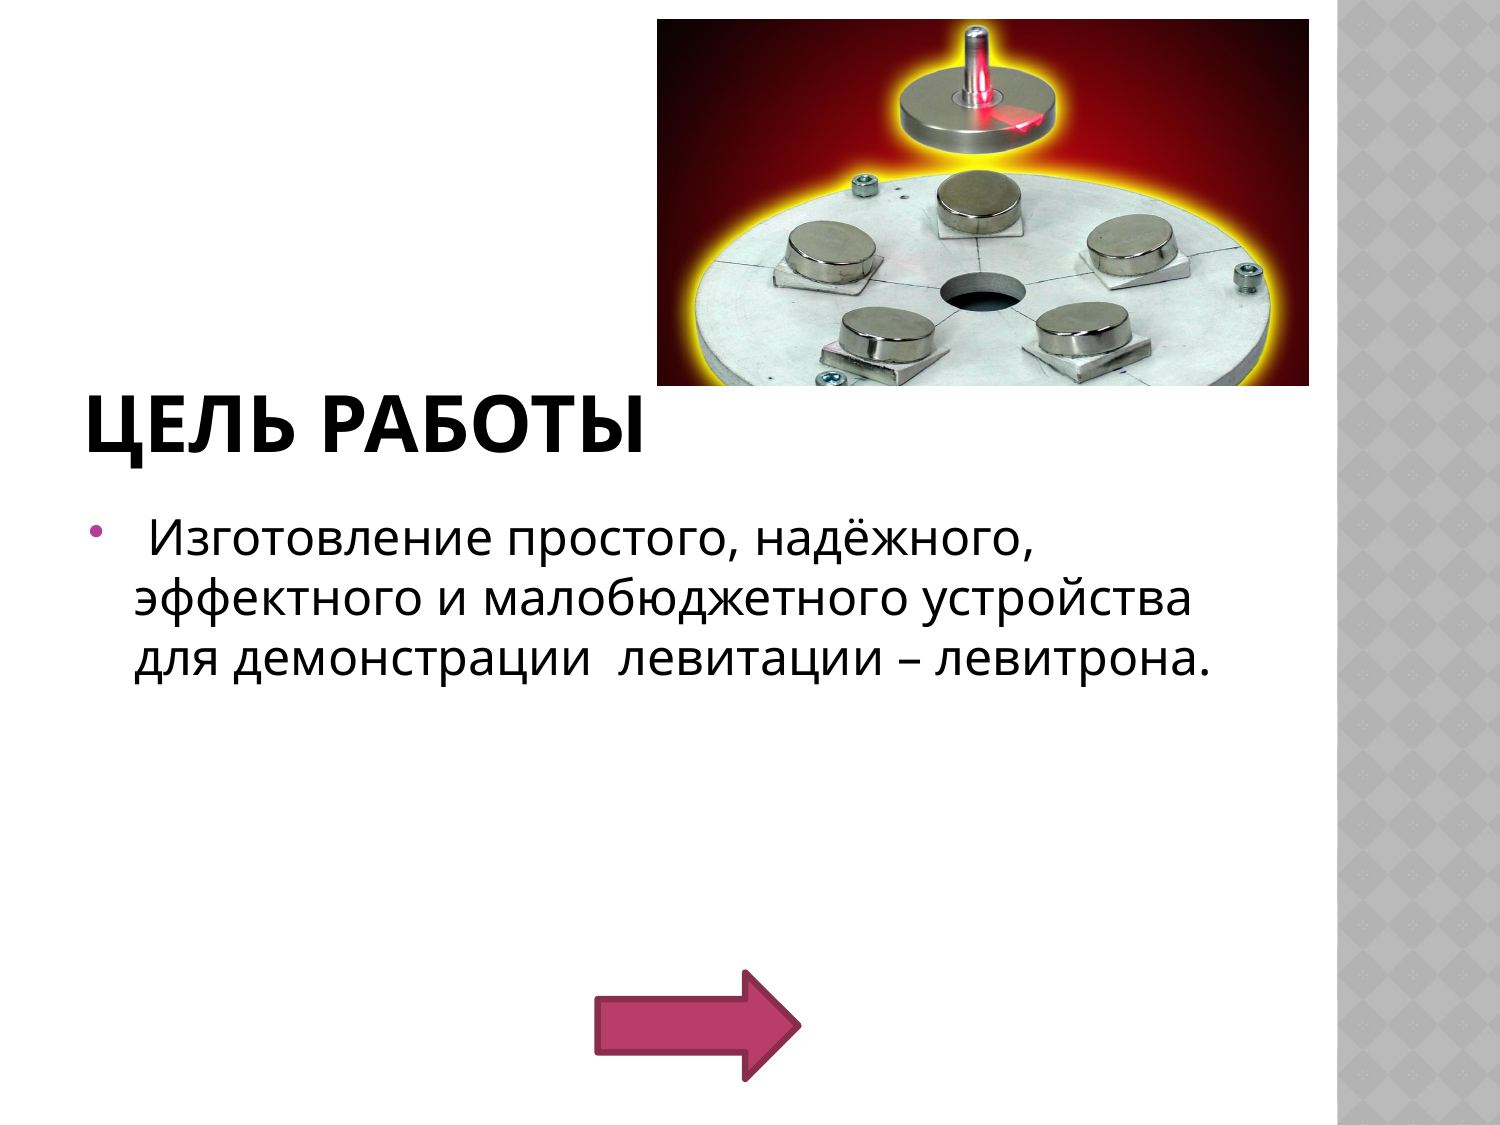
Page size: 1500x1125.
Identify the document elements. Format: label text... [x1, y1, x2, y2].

list Изготовление простого, надёжного, эффектного и малобюджетного устройства для демонстрации левитации – левитрона. [74, 497, 1294, 1125]
title Цель работы [75, 202, 1025, 468]
text_box [594, 969, 802, 1083]
picture [656, 18, 1309, 386]
